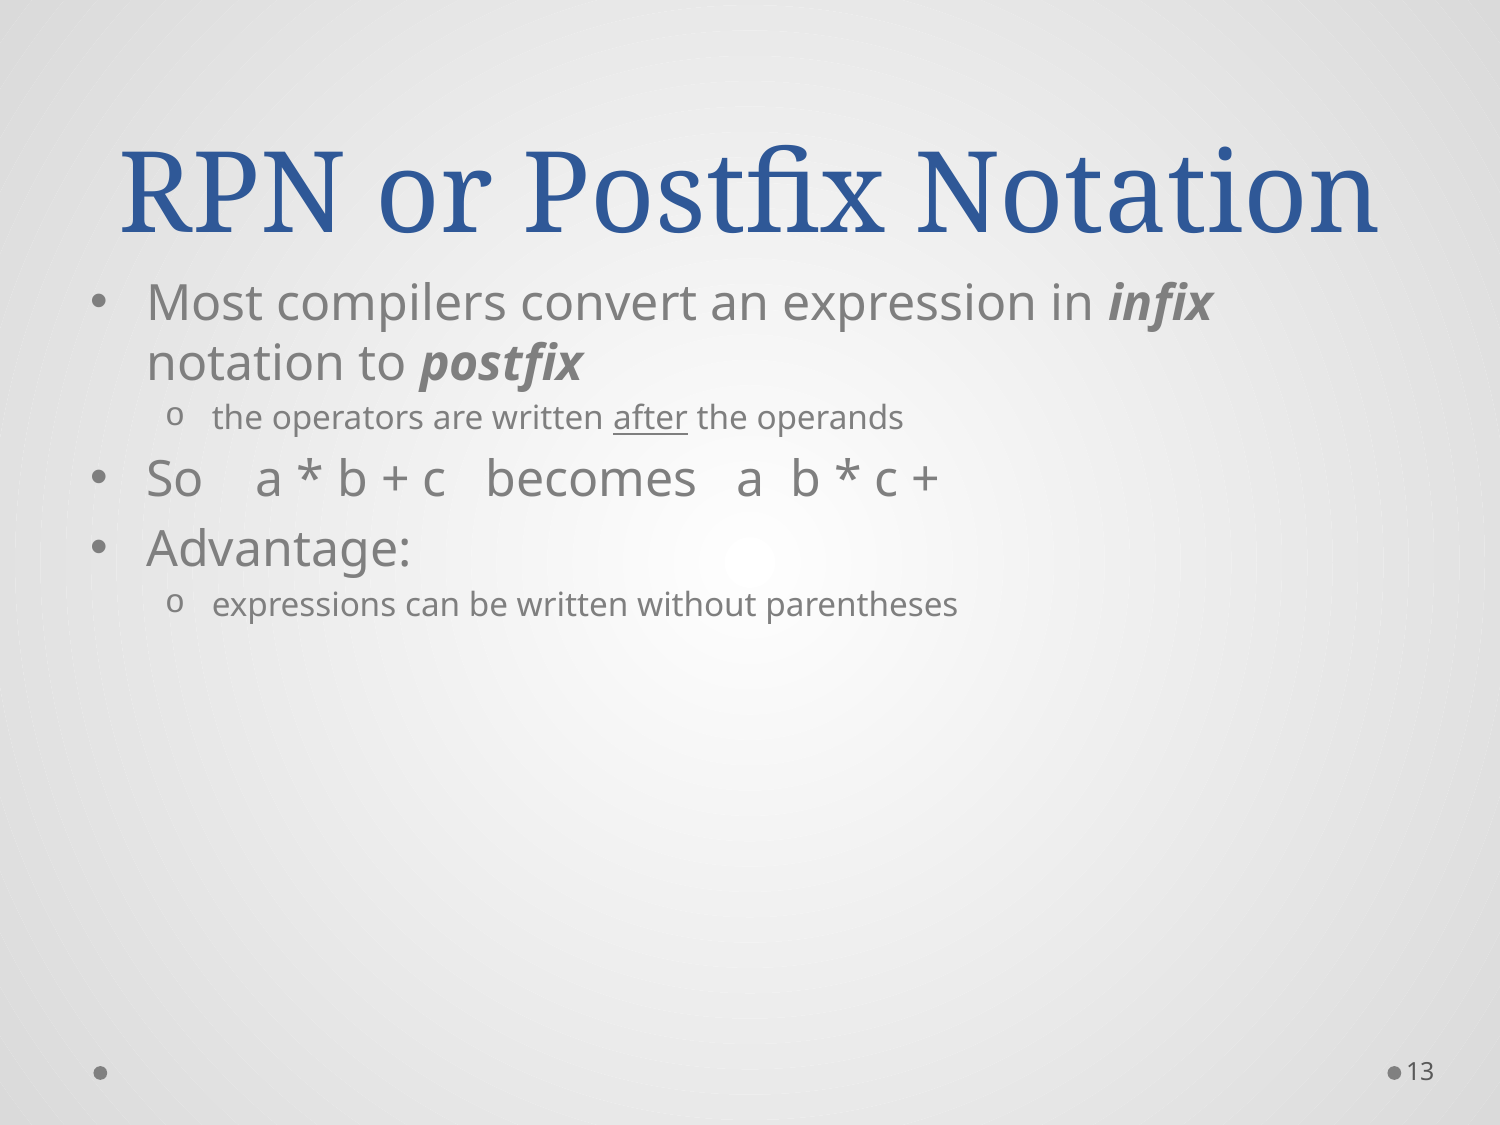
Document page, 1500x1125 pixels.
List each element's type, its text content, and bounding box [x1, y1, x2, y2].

slide_number 13 [1401, 1042, 1494, 1103]
title RPN or Postfix Notation [75, 0, 1425, 262]
list Most compilers convert an expression in infix notation to postfix the operators are written after the operands So a * b + c becomes a b * c + Advantage: expressions can be written without parentheses [75, 262, 1425, 1005]
